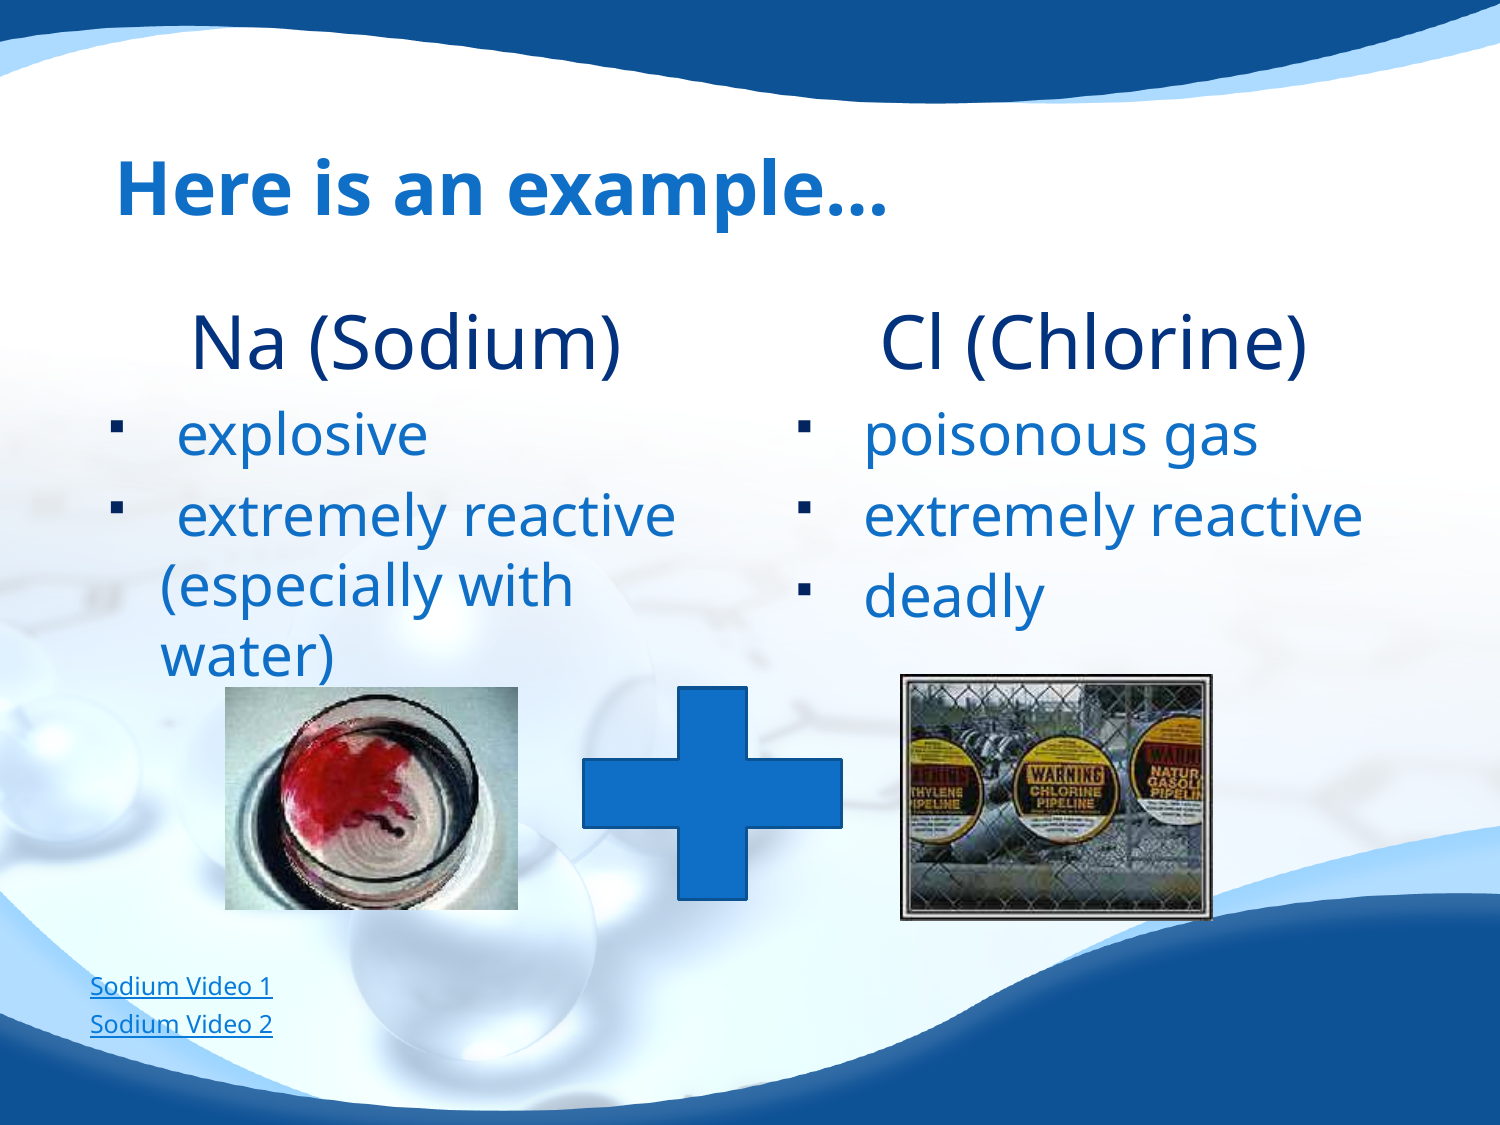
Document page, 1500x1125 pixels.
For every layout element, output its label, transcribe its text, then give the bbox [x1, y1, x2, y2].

list Cl (Chlorine) poisonous gas extremely reactive deadly [762, 287, 1426, 1006]
list Sodium Video 1 Sodium Video 2 [74, 962, 313, 1063]
picture [0, 0, 1500, 1125]
text_box [582, 686, 843, 901]
title Here is an example… [99, 132, 1451, 238]
list Na (Sodium) explosive extremely reactive (especially with water) [74, 287, 738, 1006]
